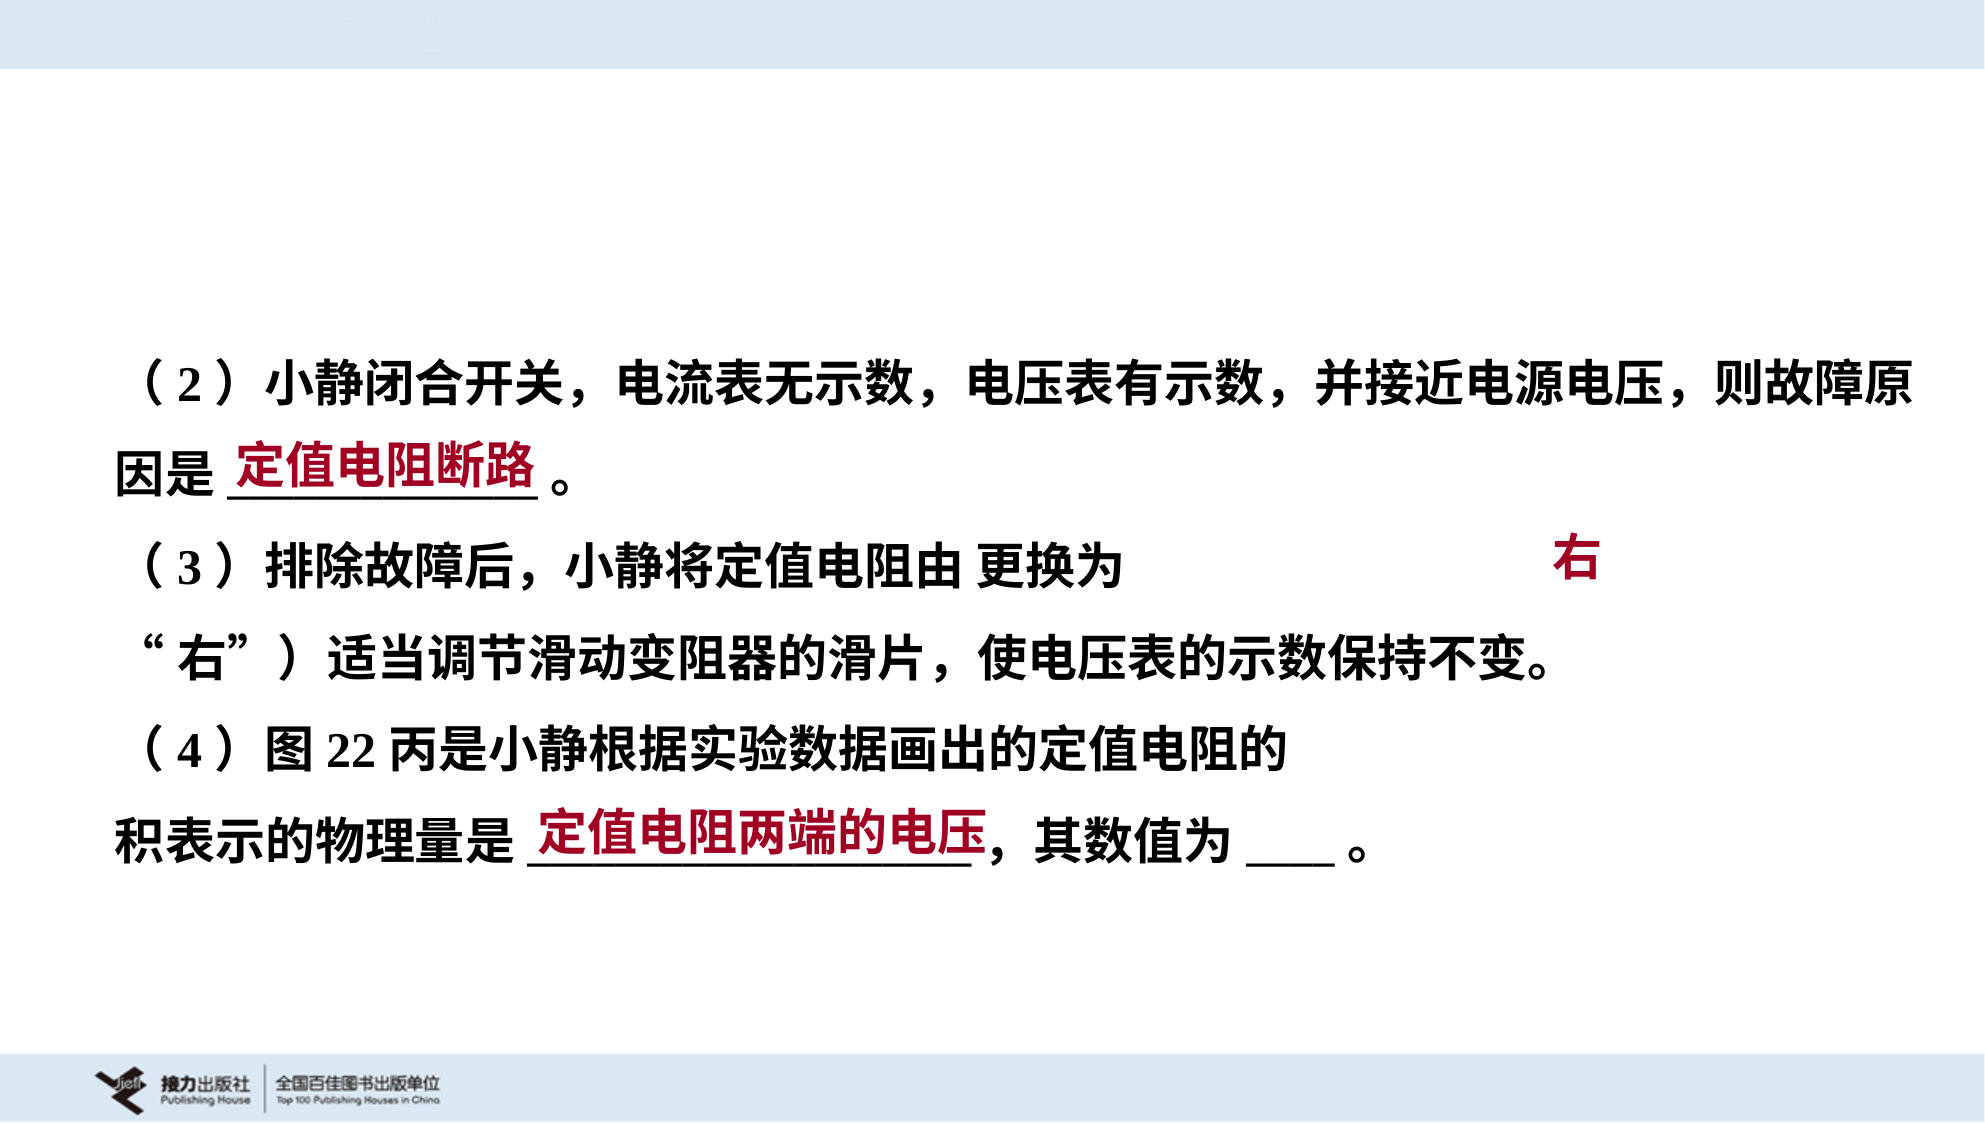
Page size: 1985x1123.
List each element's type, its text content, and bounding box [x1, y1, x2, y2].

text_box 定值电阻断路 [216, 406, 554, 494]
picture [0, 0, 1985, 1122]
text_box 定值电阻两端的电压 [517, 773, 1007, 861]
text_box 右 [1534, 498, 1621, 586]
